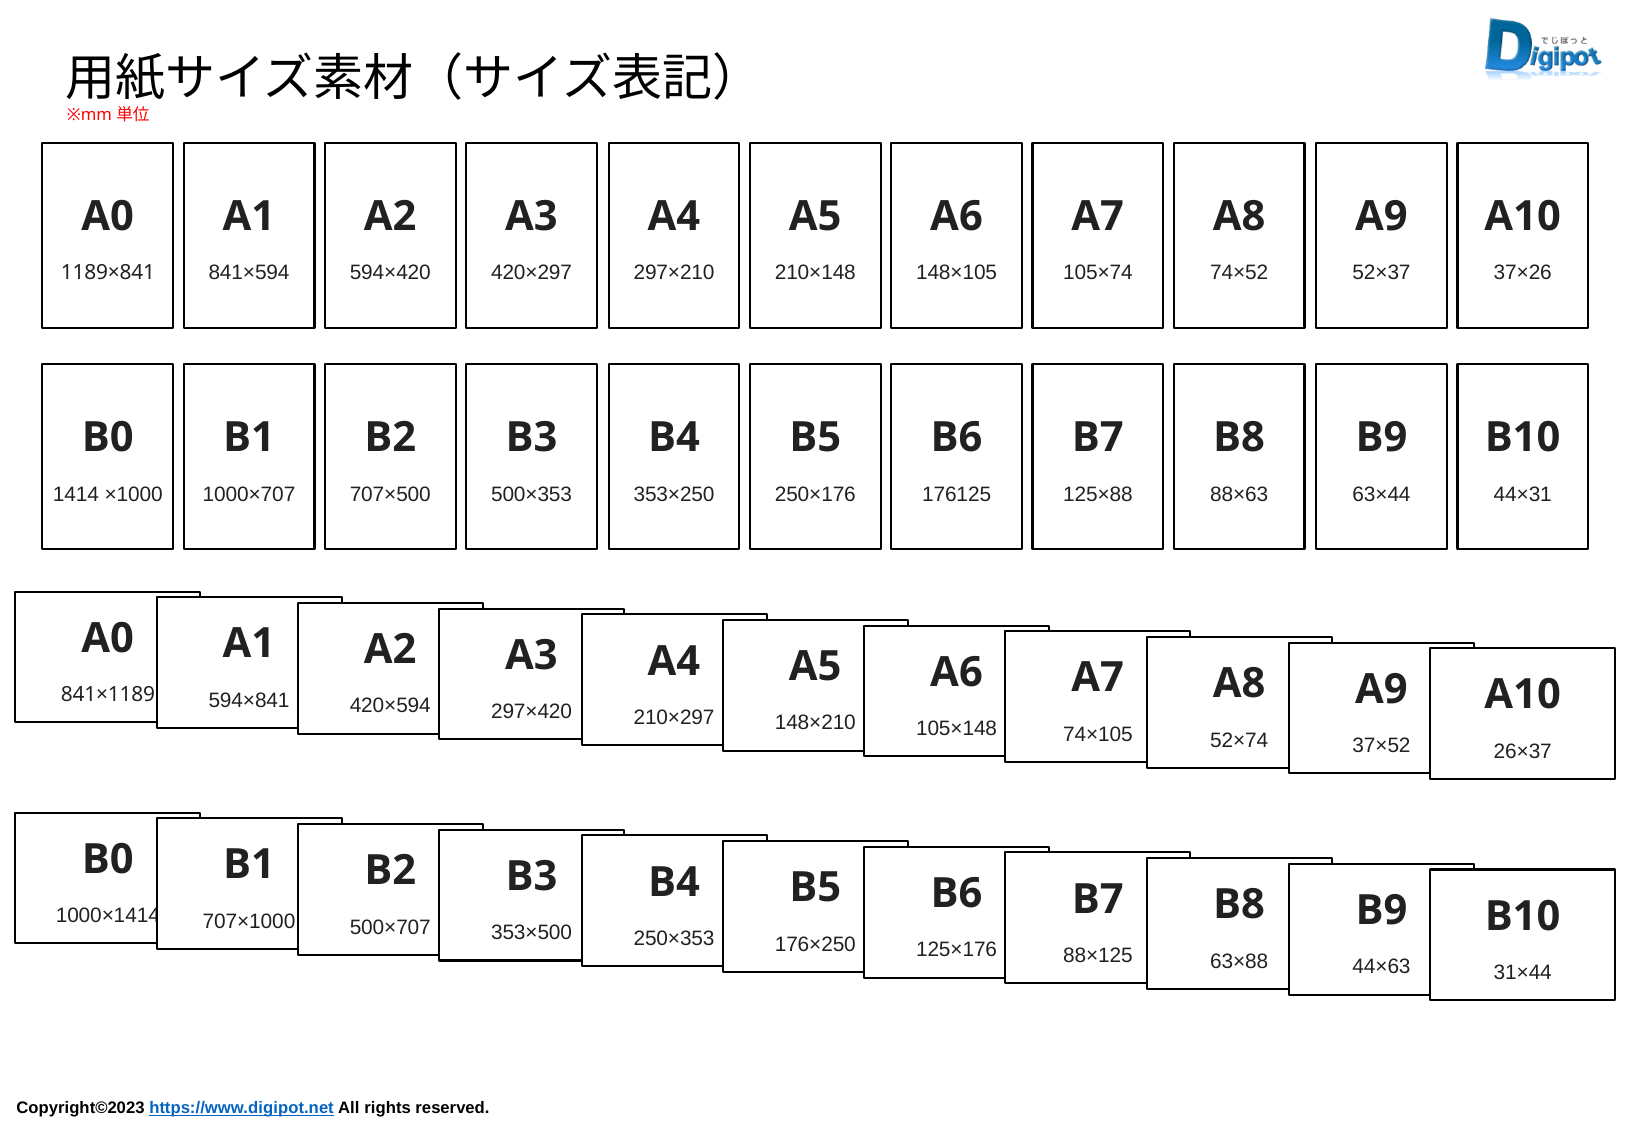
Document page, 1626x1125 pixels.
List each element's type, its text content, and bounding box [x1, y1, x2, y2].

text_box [183, 142, 315, 328]
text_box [1457, 142, 1589, 328]
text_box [439, 829, 625, 961]
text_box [297, 823, 483, 955]
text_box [1032, 363, 1164, 549]
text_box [1146, 636, 1332, 768]
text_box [722, 841, 908, 972]
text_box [1289, 642, 1475, 774]
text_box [466, 363, 598, 549]
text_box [1430, 869, 1616, 1001]
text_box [324, 363, 456, 549]
picture [1485, 18, 1602, 82]
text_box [891, 363, 1023, 549]
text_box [1430, 648, 1616, 780]
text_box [1173, 363, 1305, 549]
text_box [1457, 363, 1589, 549]
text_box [1146, 858, 1332, 989]
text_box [1005, 852, 1191, 984]
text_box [749, 142, 881, 328]
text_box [182, 363, 316, 549]
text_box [38, 142, 178, 328]
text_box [891, 142, 1023, 328]
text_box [15, 812, 201, 944]
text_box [30, 363, 182, 549]
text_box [864, 846, 1050, 978]
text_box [324, 142, 456, 328]
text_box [864, 625, 1050, 757]
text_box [1289, 863, 1475, 995]
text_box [15, 591, 201, 723]
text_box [749, 363, 881, 549]
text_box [1316, 142, 1448, 328]
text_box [156, 818, 342, 950]
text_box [608, 363, 740, 549]
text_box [439, 608, 625, 740]
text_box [1173, 142, 1305, 328]
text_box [297, 602, 483, 734]
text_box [156, 597, 342, 728]
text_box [608, 142, 740, 328]
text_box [1032, 142, 1164, 328]
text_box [581, 614, 767, 746]
text_box ※mm単位 [52, 96, 165, 132]
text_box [1005, 631, 1191, 763]
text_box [1316, 363, 1448, 549]
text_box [466, 142, 598, 328]
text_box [581, 835, 767, 967]
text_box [722, 619, 908, 751]
text_box 用紙サイズ素材（サイズ表記） [50, 38, 778, 113]
